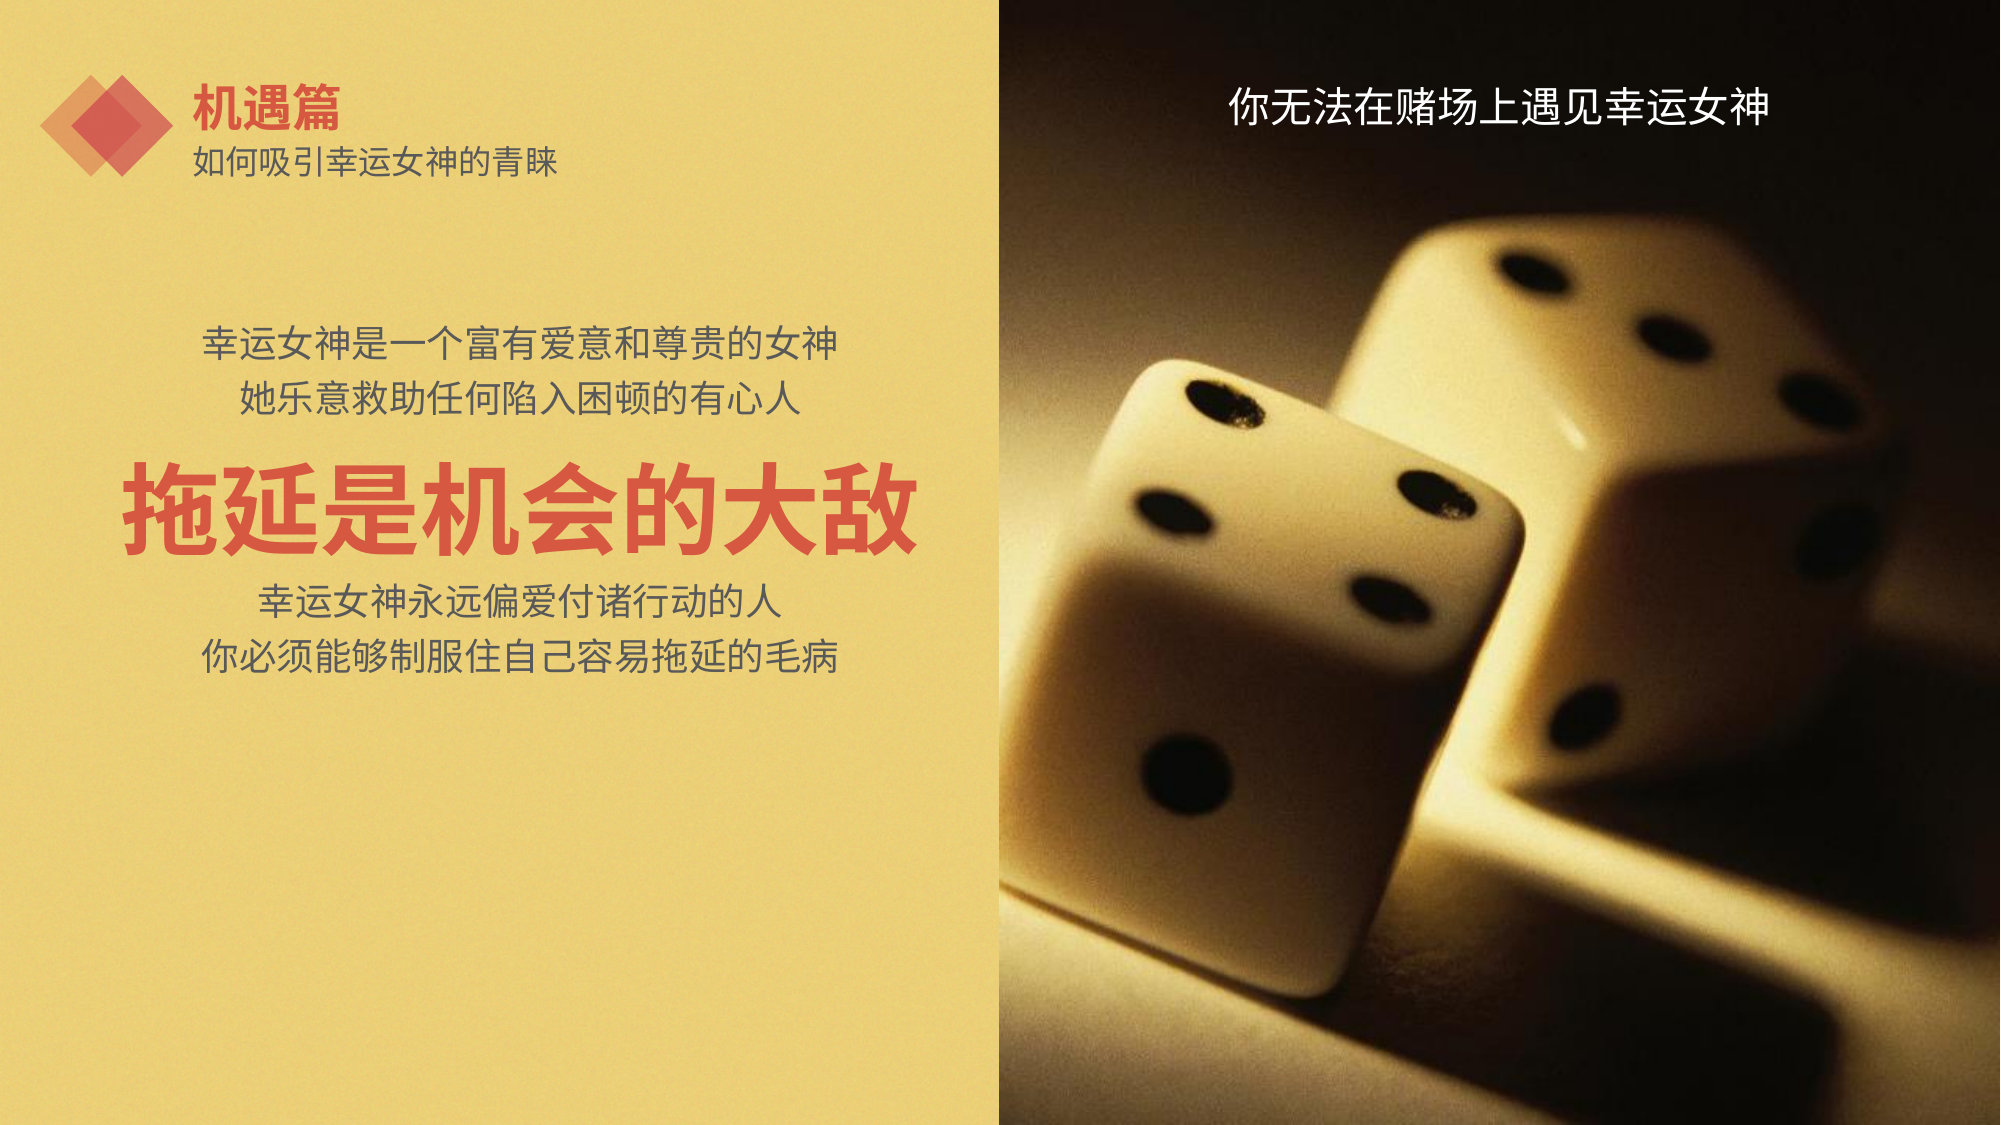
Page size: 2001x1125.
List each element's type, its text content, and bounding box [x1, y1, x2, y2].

text_box 幸运女神是一个富有爱意和尊贵的女神 她乐意救助任何陷入困顿的有心人 拖延是机会的大敌 幸运女神永远偏爱付诸行动的人 你必须能够制服住自己容易拖延的毛病 [40, 301, 999, 686]
text_box 机遇篇 如何吸引幸运女神的青睐 [177, 61, 728, 189]
picture [0, 0, 2001, 1125]
